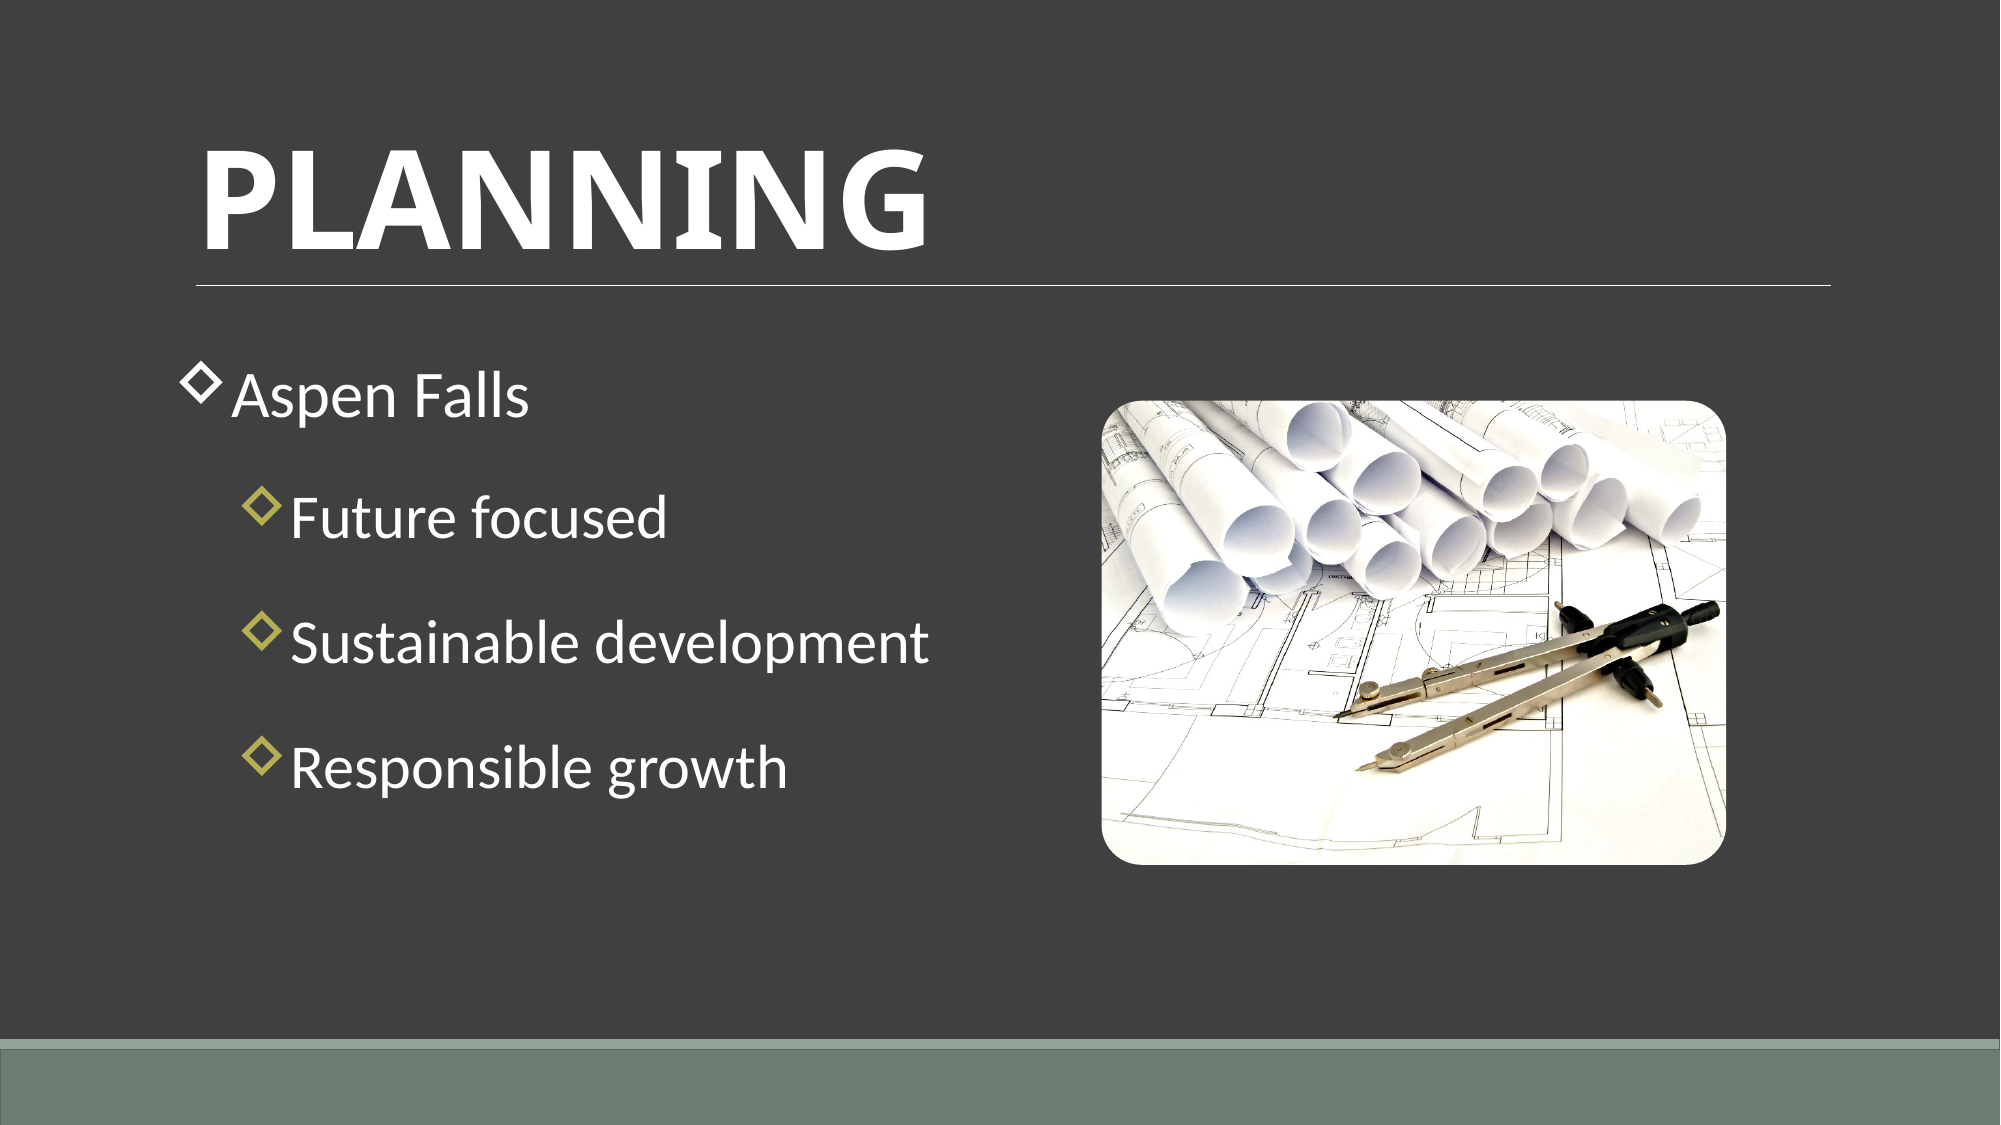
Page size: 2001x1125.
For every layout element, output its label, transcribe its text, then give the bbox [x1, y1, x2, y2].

list Aspen Falls Future focused Sustainable development Responsible growth [156, 302, 961, 963]
title Planning [180, 47, 1830, 285]
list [1101, 400, 1727, 866]
